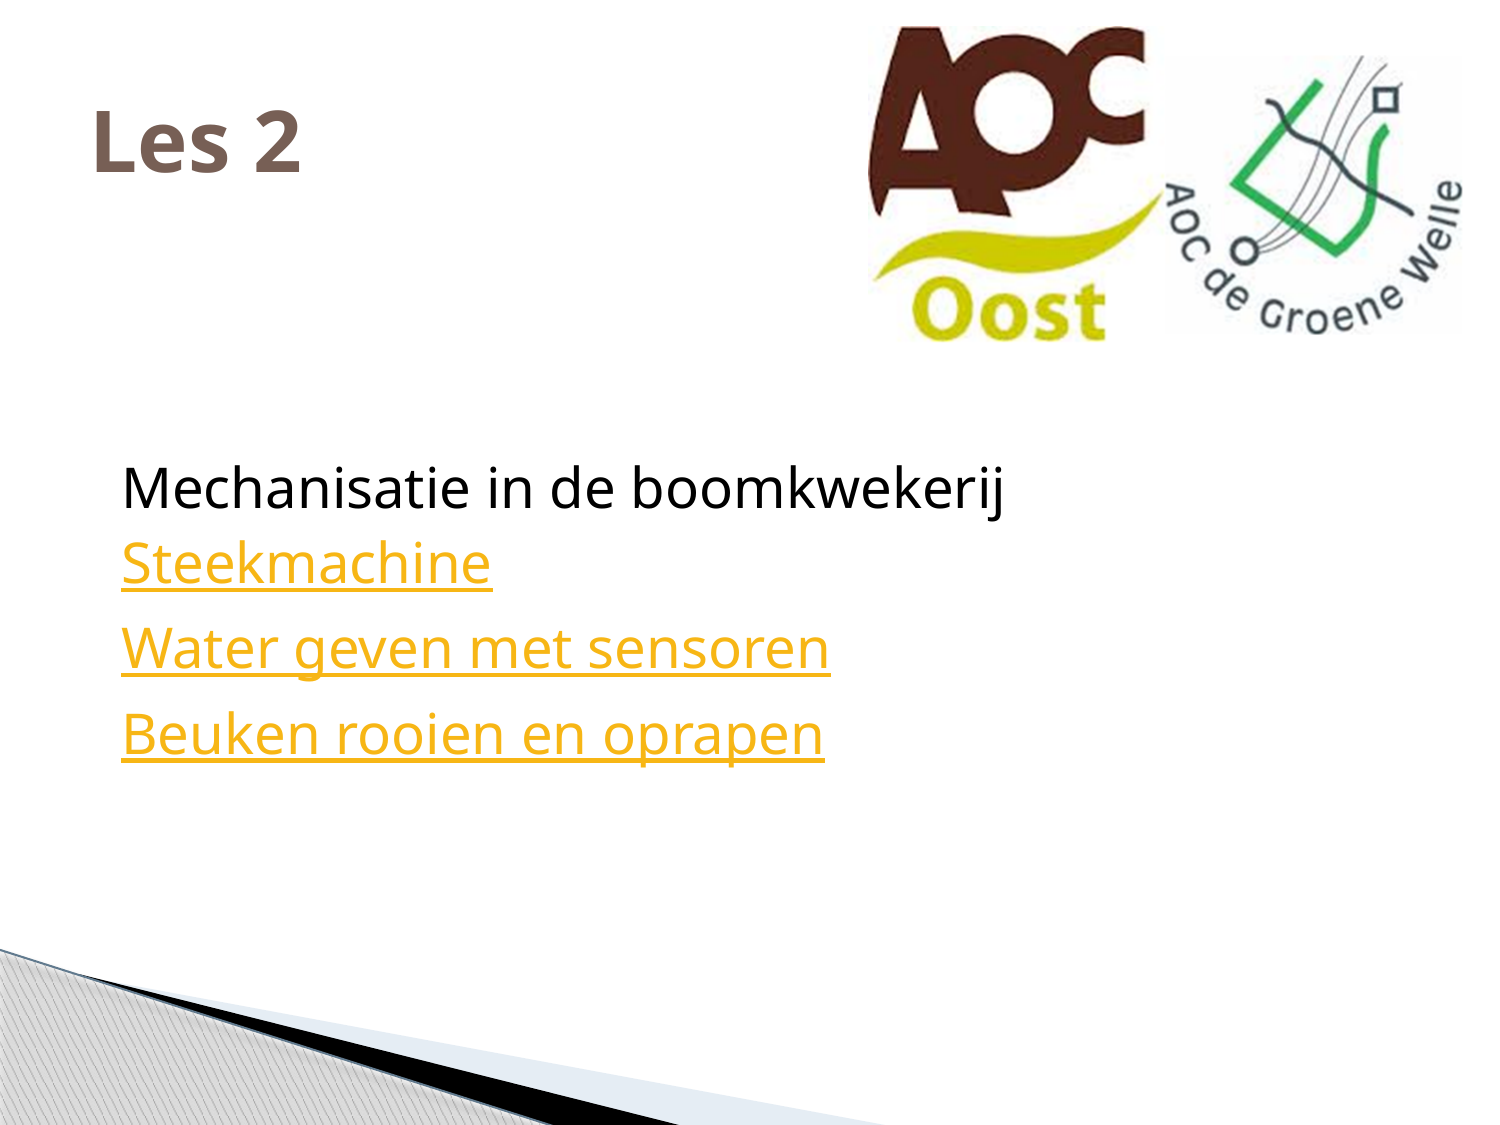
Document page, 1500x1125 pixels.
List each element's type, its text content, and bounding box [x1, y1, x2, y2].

title Les 2 [75, 45, 862, 233]
picture [867, 26, 1473, 365]
list Mechanisatie in de boomkwekerij Steekmachine Water geven met sensoren Beuken rooien en oprapen [88, 368, 1439, 969]
